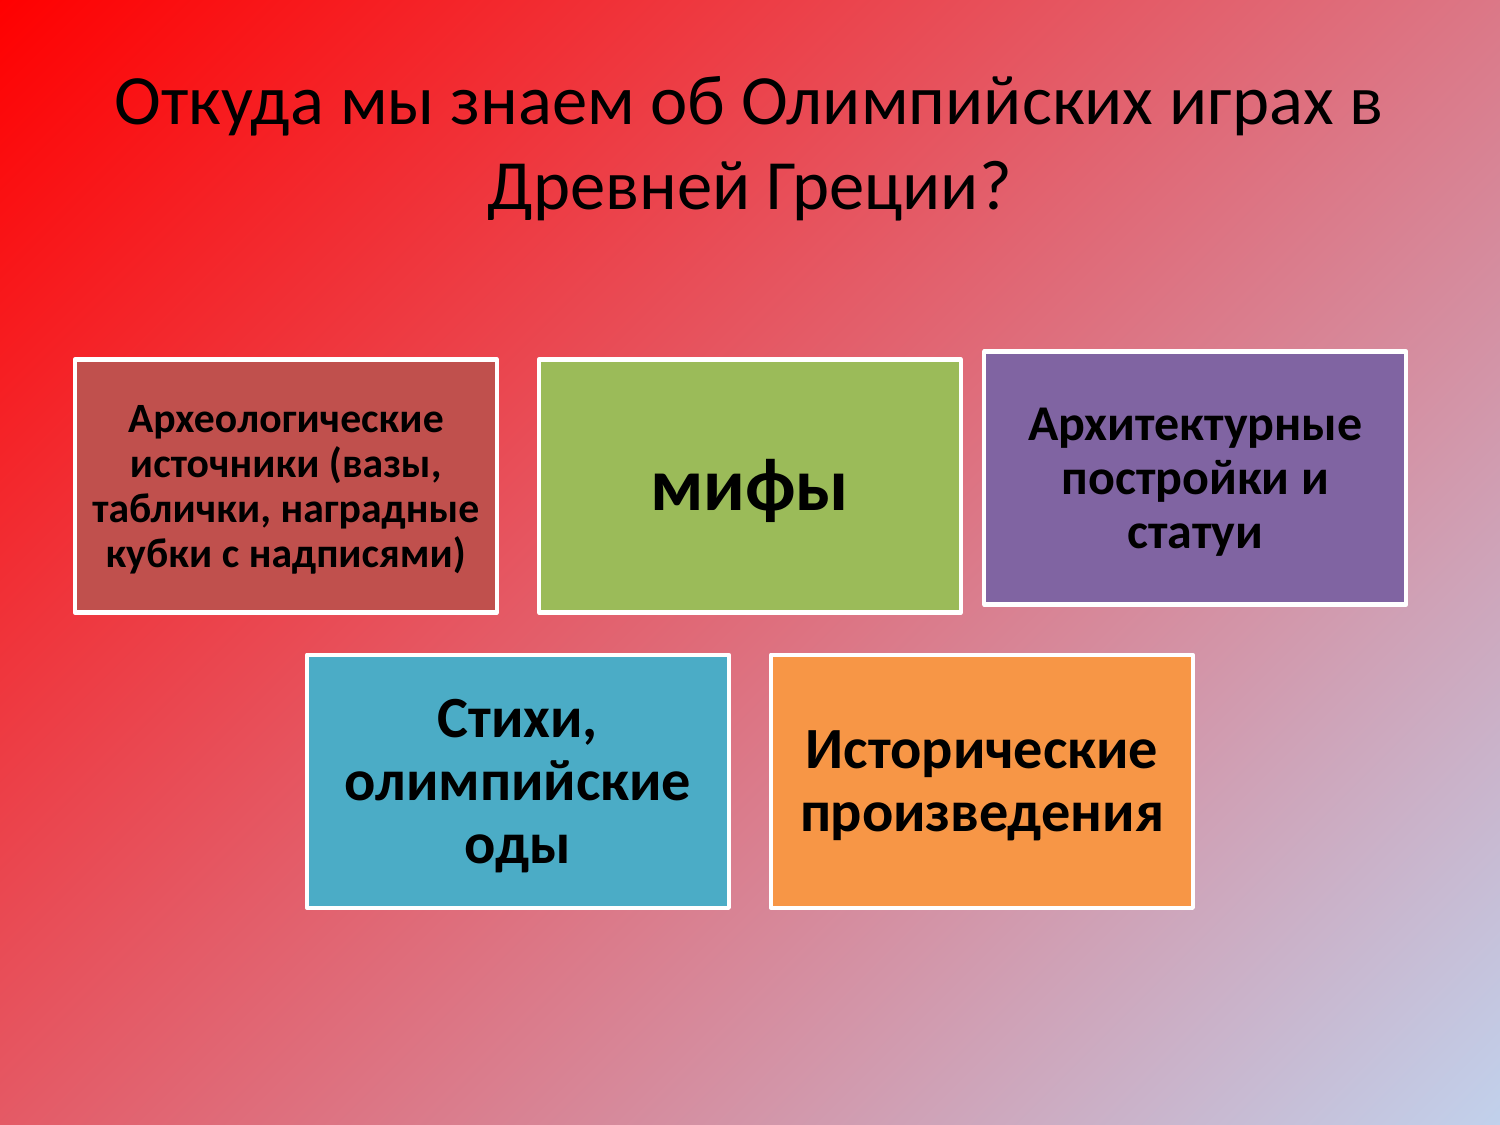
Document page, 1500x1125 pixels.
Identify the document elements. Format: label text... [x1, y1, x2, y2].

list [74, 262, 1426, 1006]
title Откуда мы знаем об Олимпийских играх в Древней Греции? [75, 45, 1425, 233]
